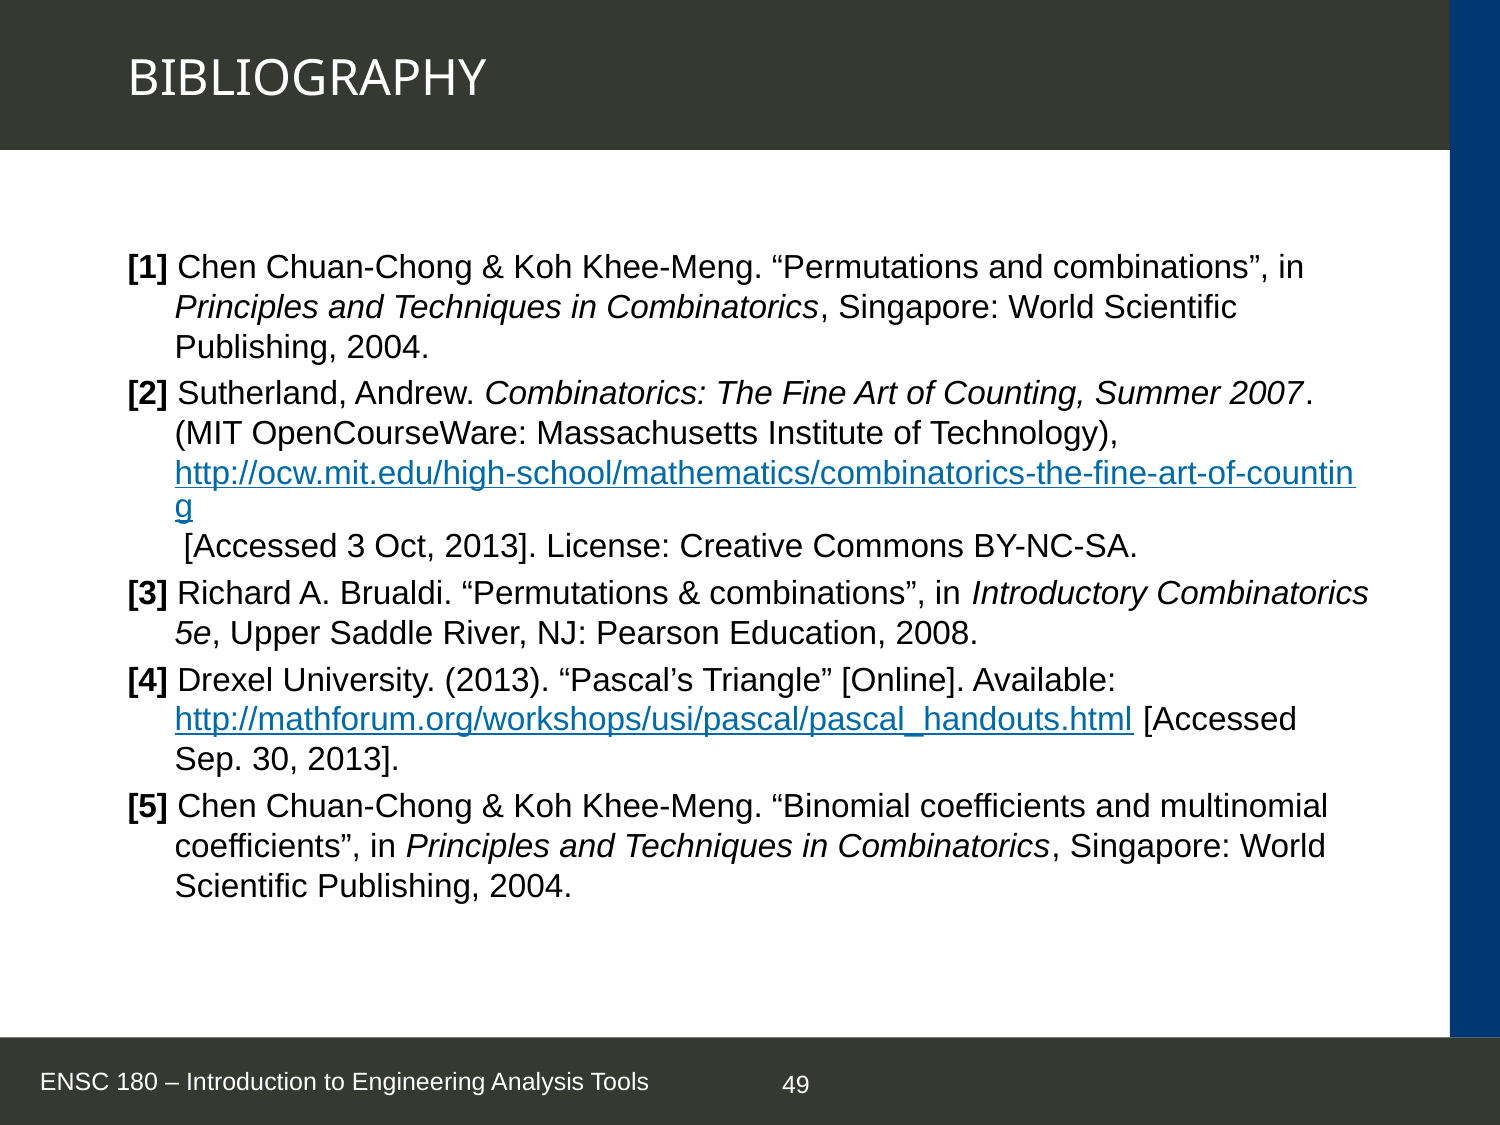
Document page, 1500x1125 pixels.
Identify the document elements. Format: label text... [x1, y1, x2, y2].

title BIBLIOGRAPHY [112, 37, 1450, 138]
list [1] Chen Chuan-Chong & Koh Khee-Meng. “Permutations and combinations”, in Principles and Techniques in Combinatorics, Singapore: World Scientific Publishing, 2004. [2] Sutherland, Andrew. Combinatorics: The Fine Art of Counting, Summer 2007. (MIT OpenCourseWare: Massachusetts Institute of Technology), http://ocw.mit.edu/high-school/mathematics/combinatorics-the-fine-art-of-counting [Accessed 3 Oct, 2013]. License: Creative Commons BY-NC-SA. [3] Richard A. Brualdi. “Permutations & combinations”, in Introductory Combinatorics 5e, Upper Saddle River, NJ: Pearson Education, 2008. [4] Drexel University. (2013). “Pascal’s Triangle” [Online]. Available: http://mathforum.org/workshops/usi/pascal/pascal_handouts.html [Accessed Sep. 30, 2013]. [5] Chen Chuan-Chong & Koh Khee-Meng. “Binomial coefficients and multinomial coefficients”, in Principles and Techniques in Combinatorics, Singapore: World Scientific Publishing, 2004. [112, 237, 1388, 1029]
footer ENSC 180 – Introduction to Engineering Analysis Tools [24, 1057, 740, 1113]
